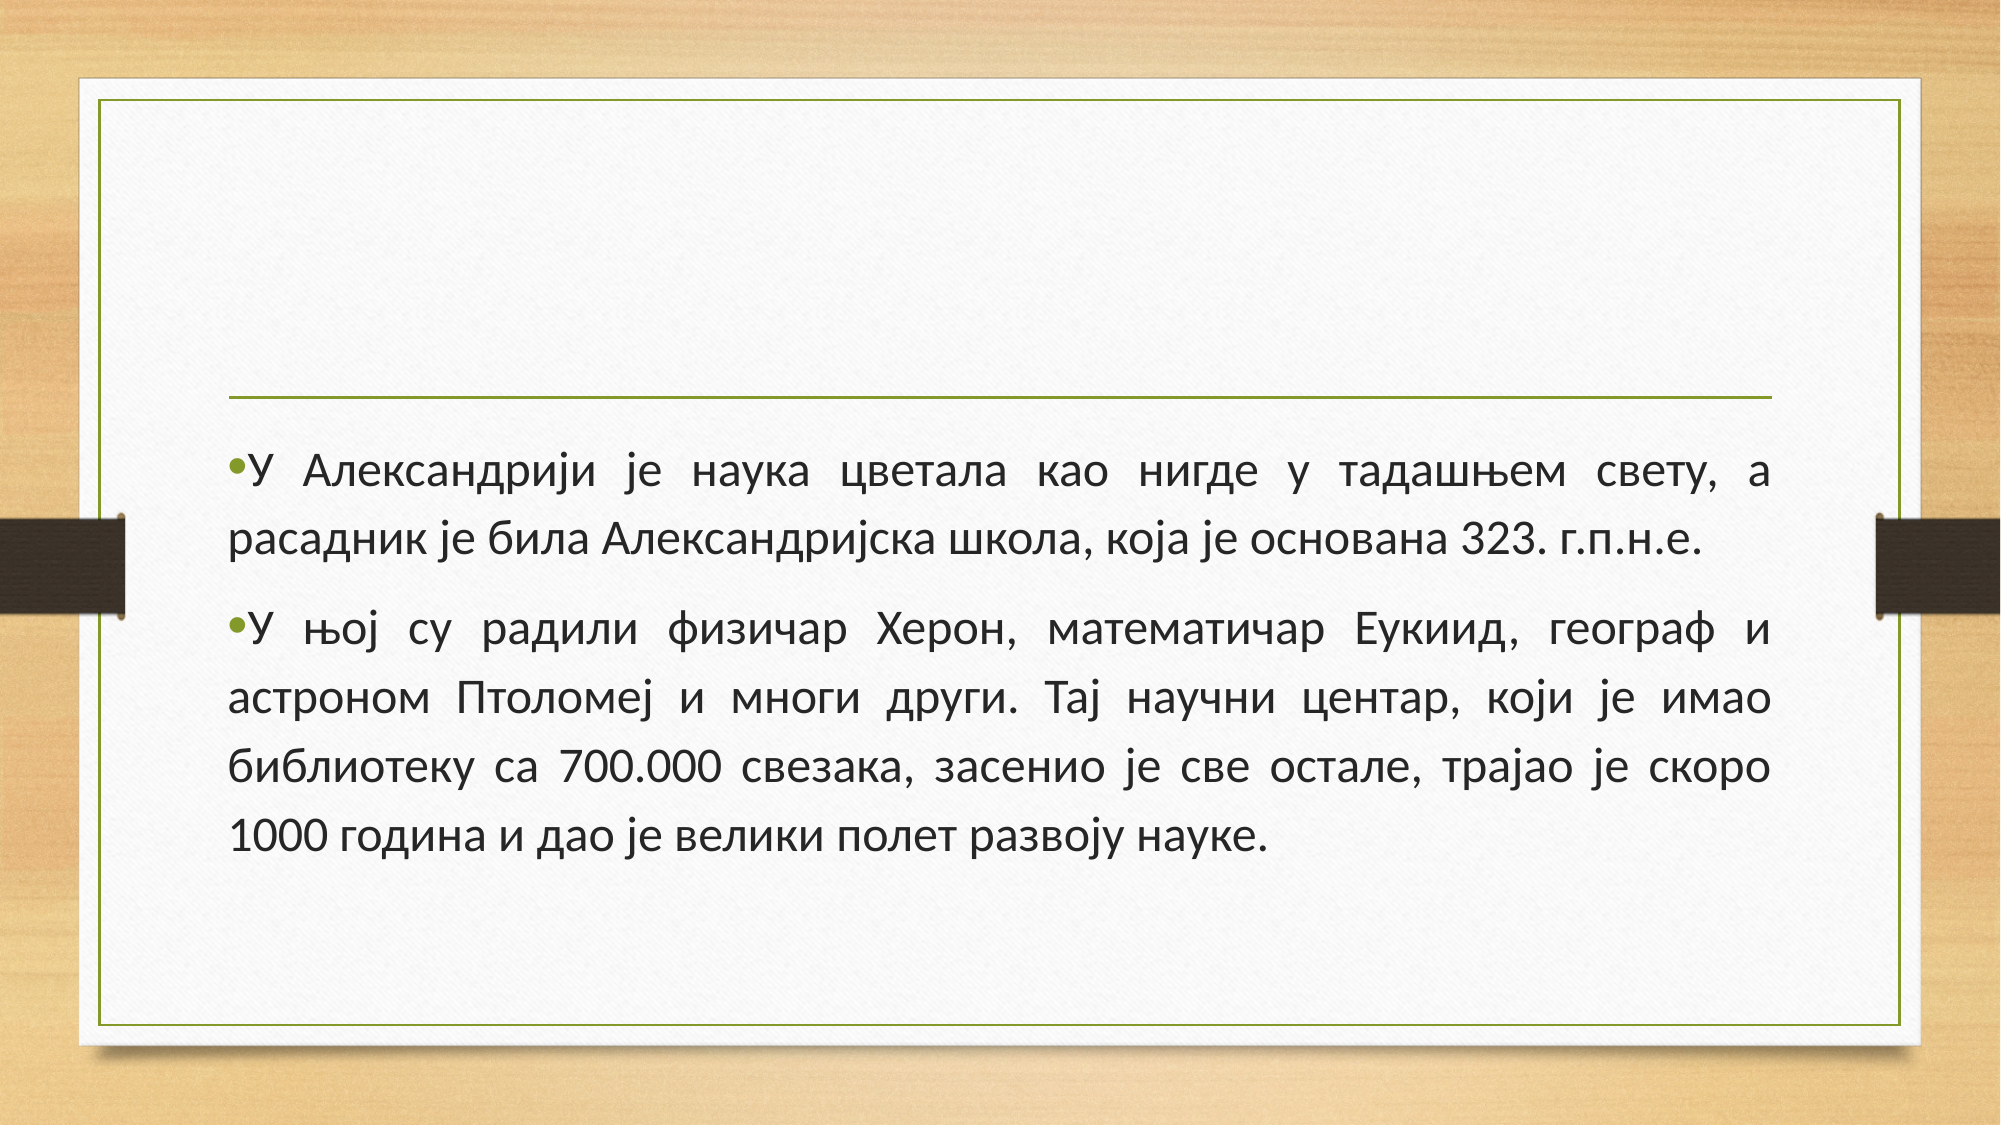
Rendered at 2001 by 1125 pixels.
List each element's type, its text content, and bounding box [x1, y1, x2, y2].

picture [0, 0, 2001, 1125]
list У Александрији је наука цветала као нигде у тадашњем свету, а расадник је била Александријска школа, која је основана 323. г.п.н.е. У њој су радили физичар Херон, математичар Еукиид, географ и астроном Птоломеј и многи други. Тај научни центар, који је имао библиотеку са 700.000 свезака, засенио је све остале, трајао је скоро 1000 година и дао је велики полет развоју науке. [212, 419, 1788, 964]
